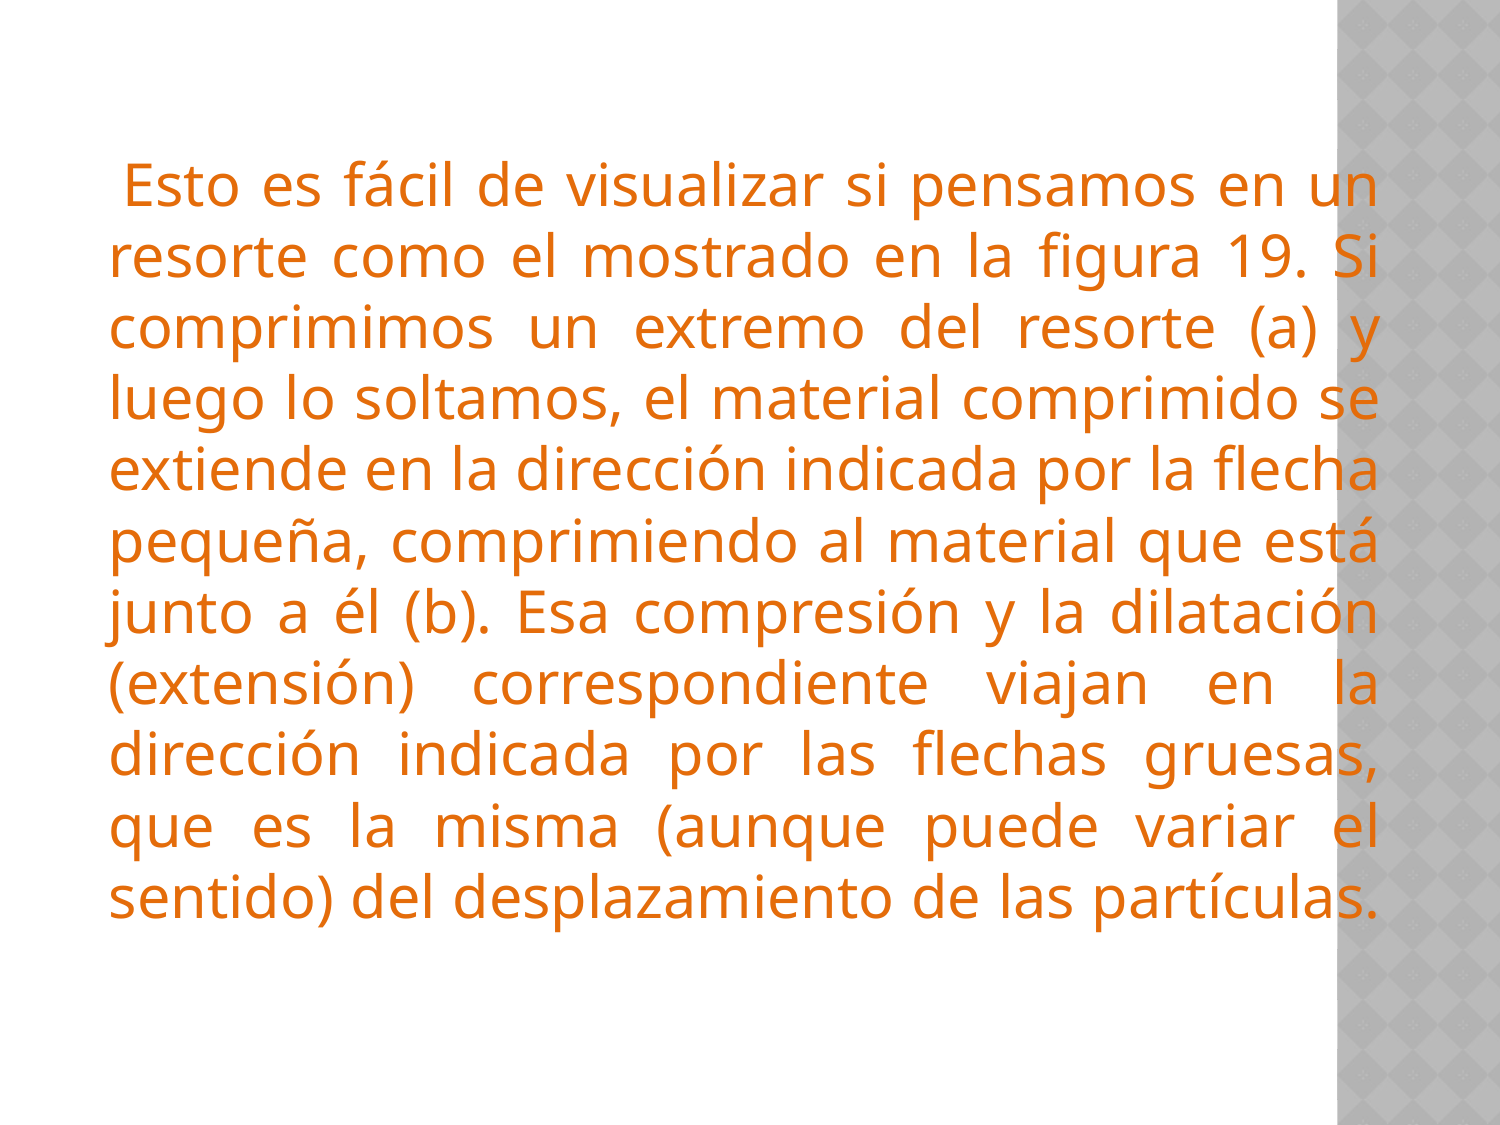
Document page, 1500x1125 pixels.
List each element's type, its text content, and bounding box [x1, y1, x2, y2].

list Esto es fácil de visualizar si pensamos en un resorte como el mostrado en la figura 19. Si comprimimos un extremo del resorte (a) y luego lo soltamos, el material comprimido se extiende en la dirección indicada por la flecha pequeña, comprimiendo al material que está junto a él (b). Esa compresión y la dilatación (extensión) correspondiente viajan en la dirección indicada por las flechas gruesas, que es la misma (aunque puede variar el sentido) del desplazamiento de las partículas. [46, 70, 1397, 1032]
